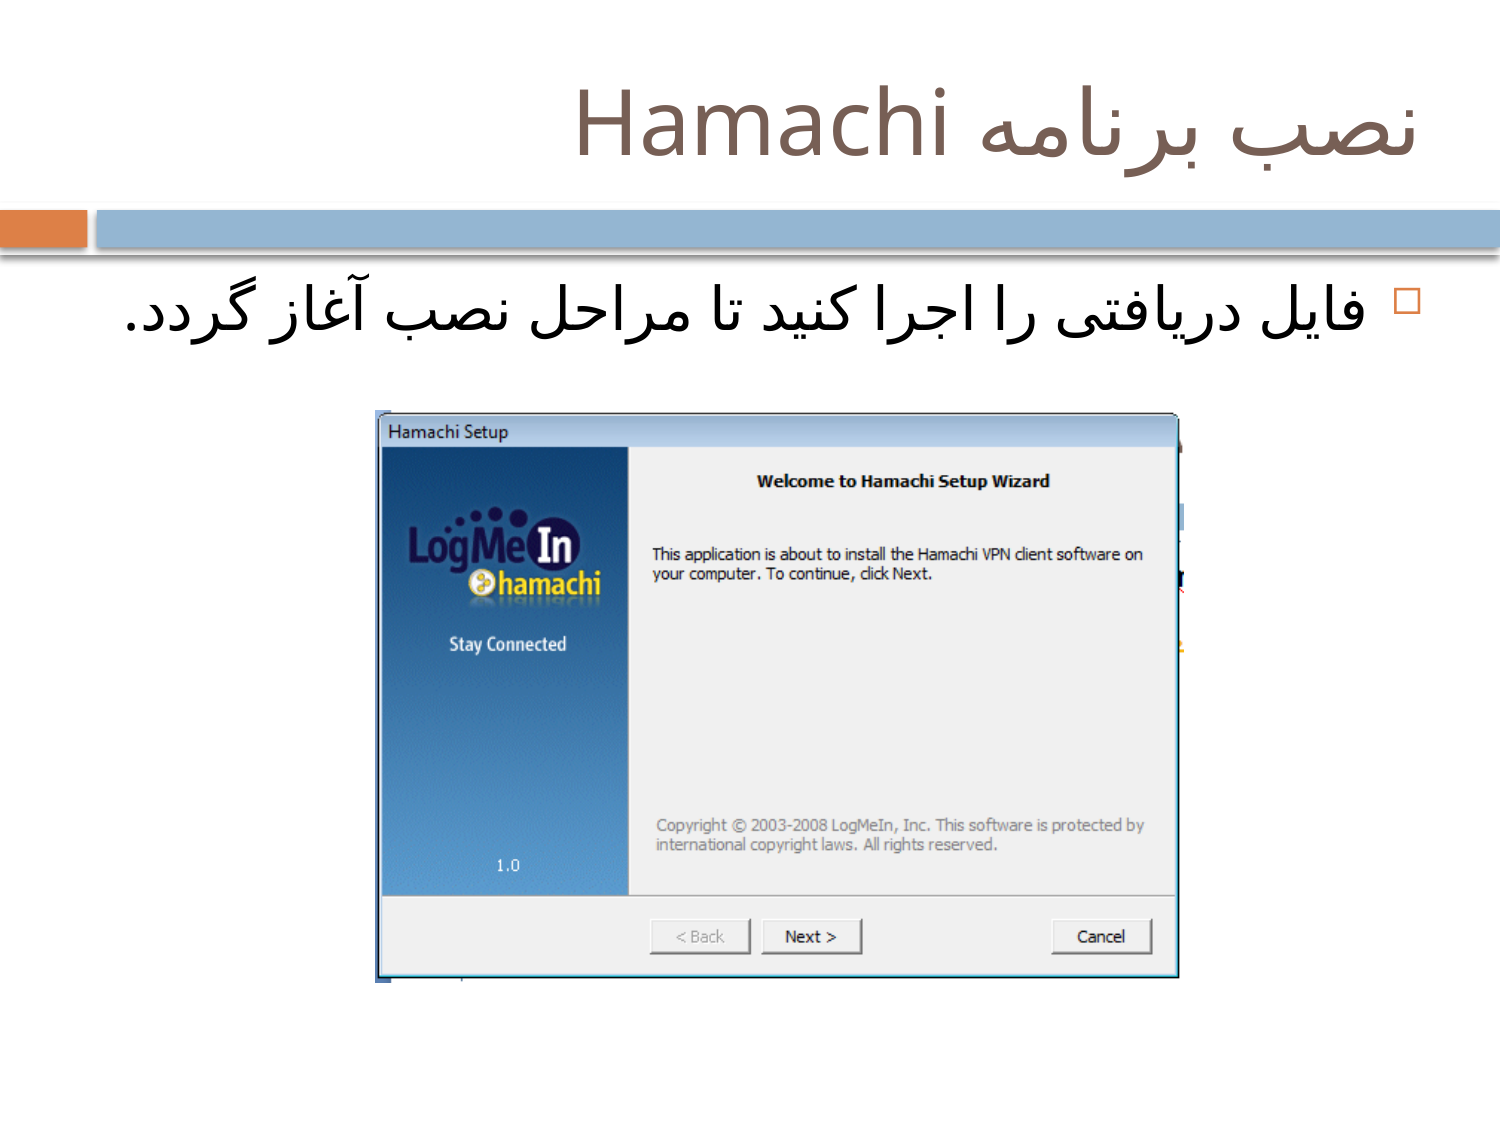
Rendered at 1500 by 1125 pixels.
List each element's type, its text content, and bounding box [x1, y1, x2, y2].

title نصب برنامه Hamachi [100, 37, 1438, 200]
list فایل دریافتی را اجرا کنید تا مراحل نصب آغاز گردد. [100, 262, 1438, 1000]
picture [374, 409, 1184, 983]
